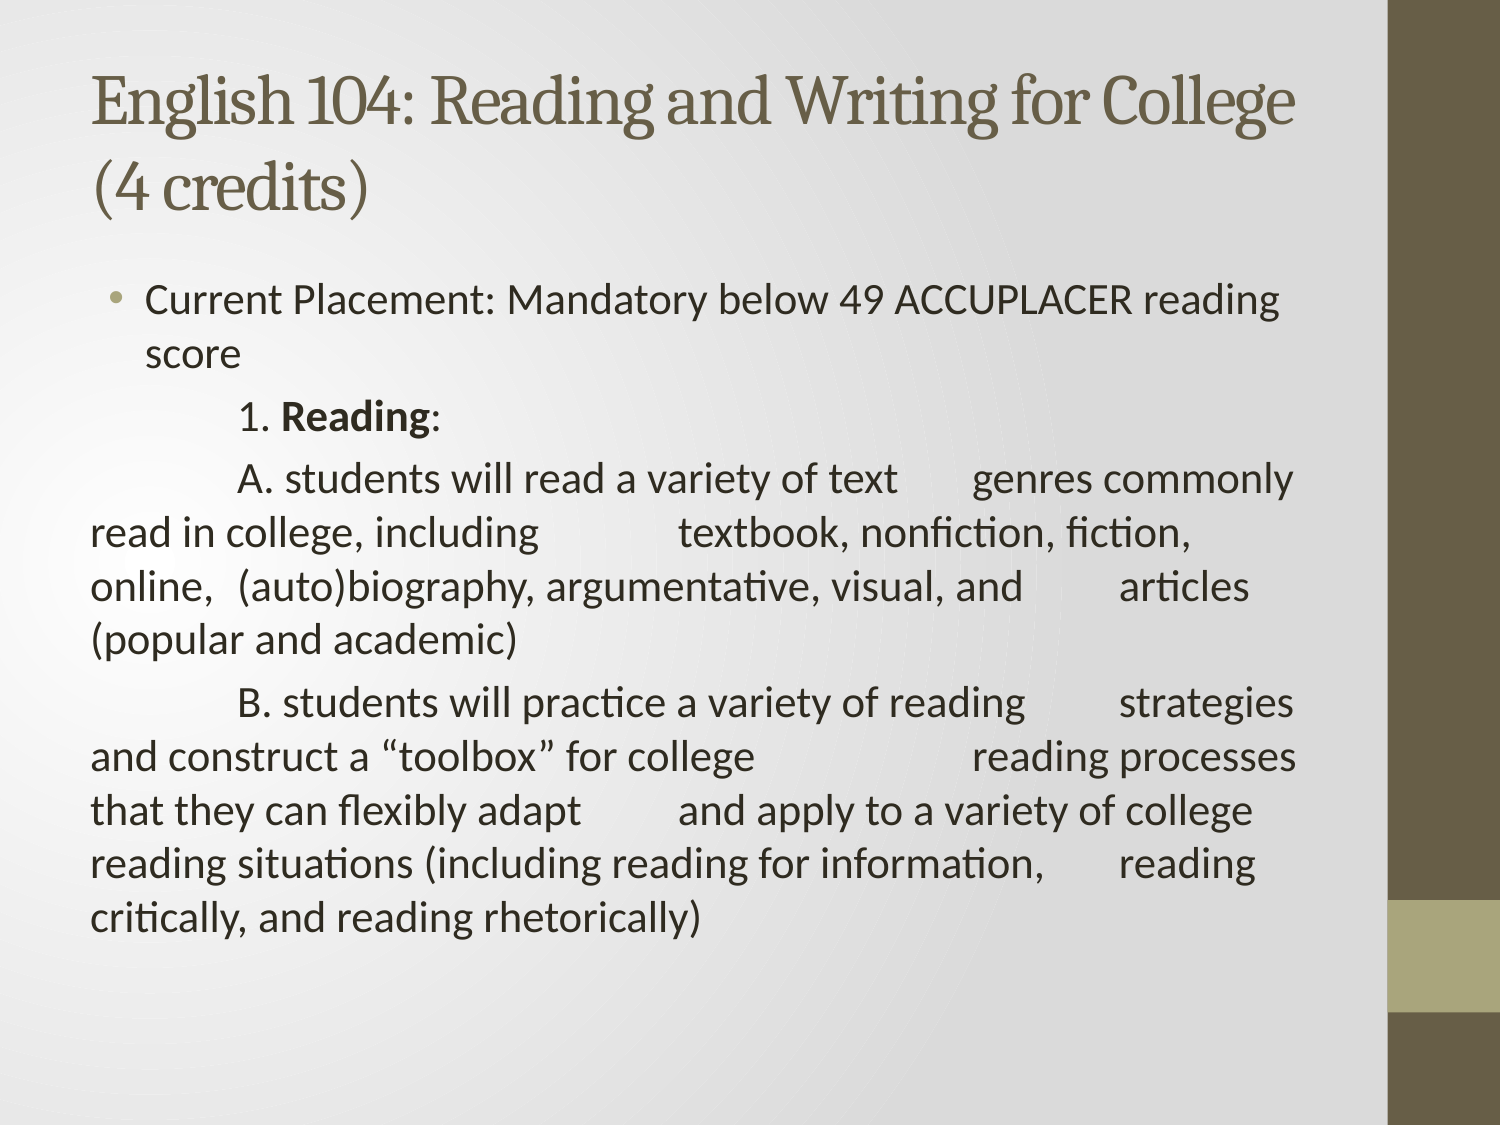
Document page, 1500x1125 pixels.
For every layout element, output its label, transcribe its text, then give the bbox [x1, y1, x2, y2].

title English 104: Reading and Writing for College (4 credits) [75, 45, 1325, 233]
list Current Placement: Mandatory below 49 ACCUPLACER reading score 1. Reading: A. students will read a variety of text genres commonly read in college, including textbook, nonfiction, fiction, online, (auto)biography, argumentative, visual, and articles (popular and academic) B. students will practice a variety of reading strategies and construct a “toolbox” for college reading processes that they can flexibly adapt and apply to a variety of college reading situations (including reading for information, reading critically, and reading rhetorically) [75, 262, 1325, 1050]
